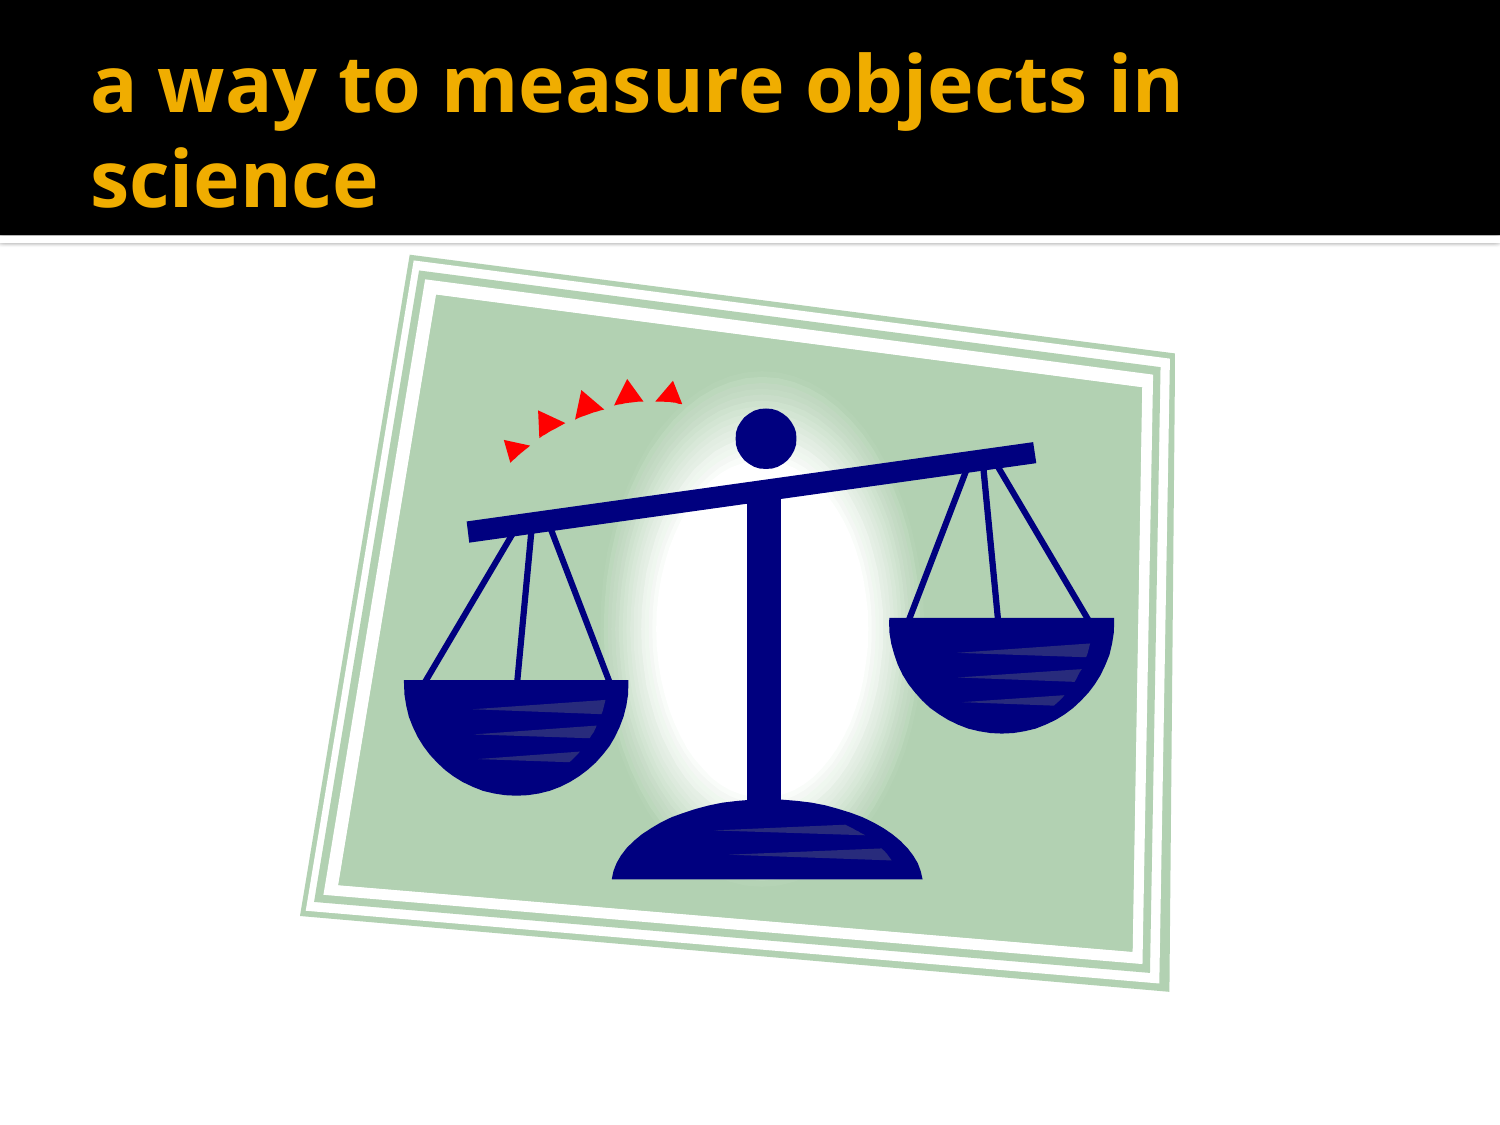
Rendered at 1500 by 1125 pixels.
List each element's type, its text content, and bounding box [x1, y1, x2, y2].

title a way to measure objects in science [75, 25, 1425, 231]
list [299, 254, 1175, 992]
